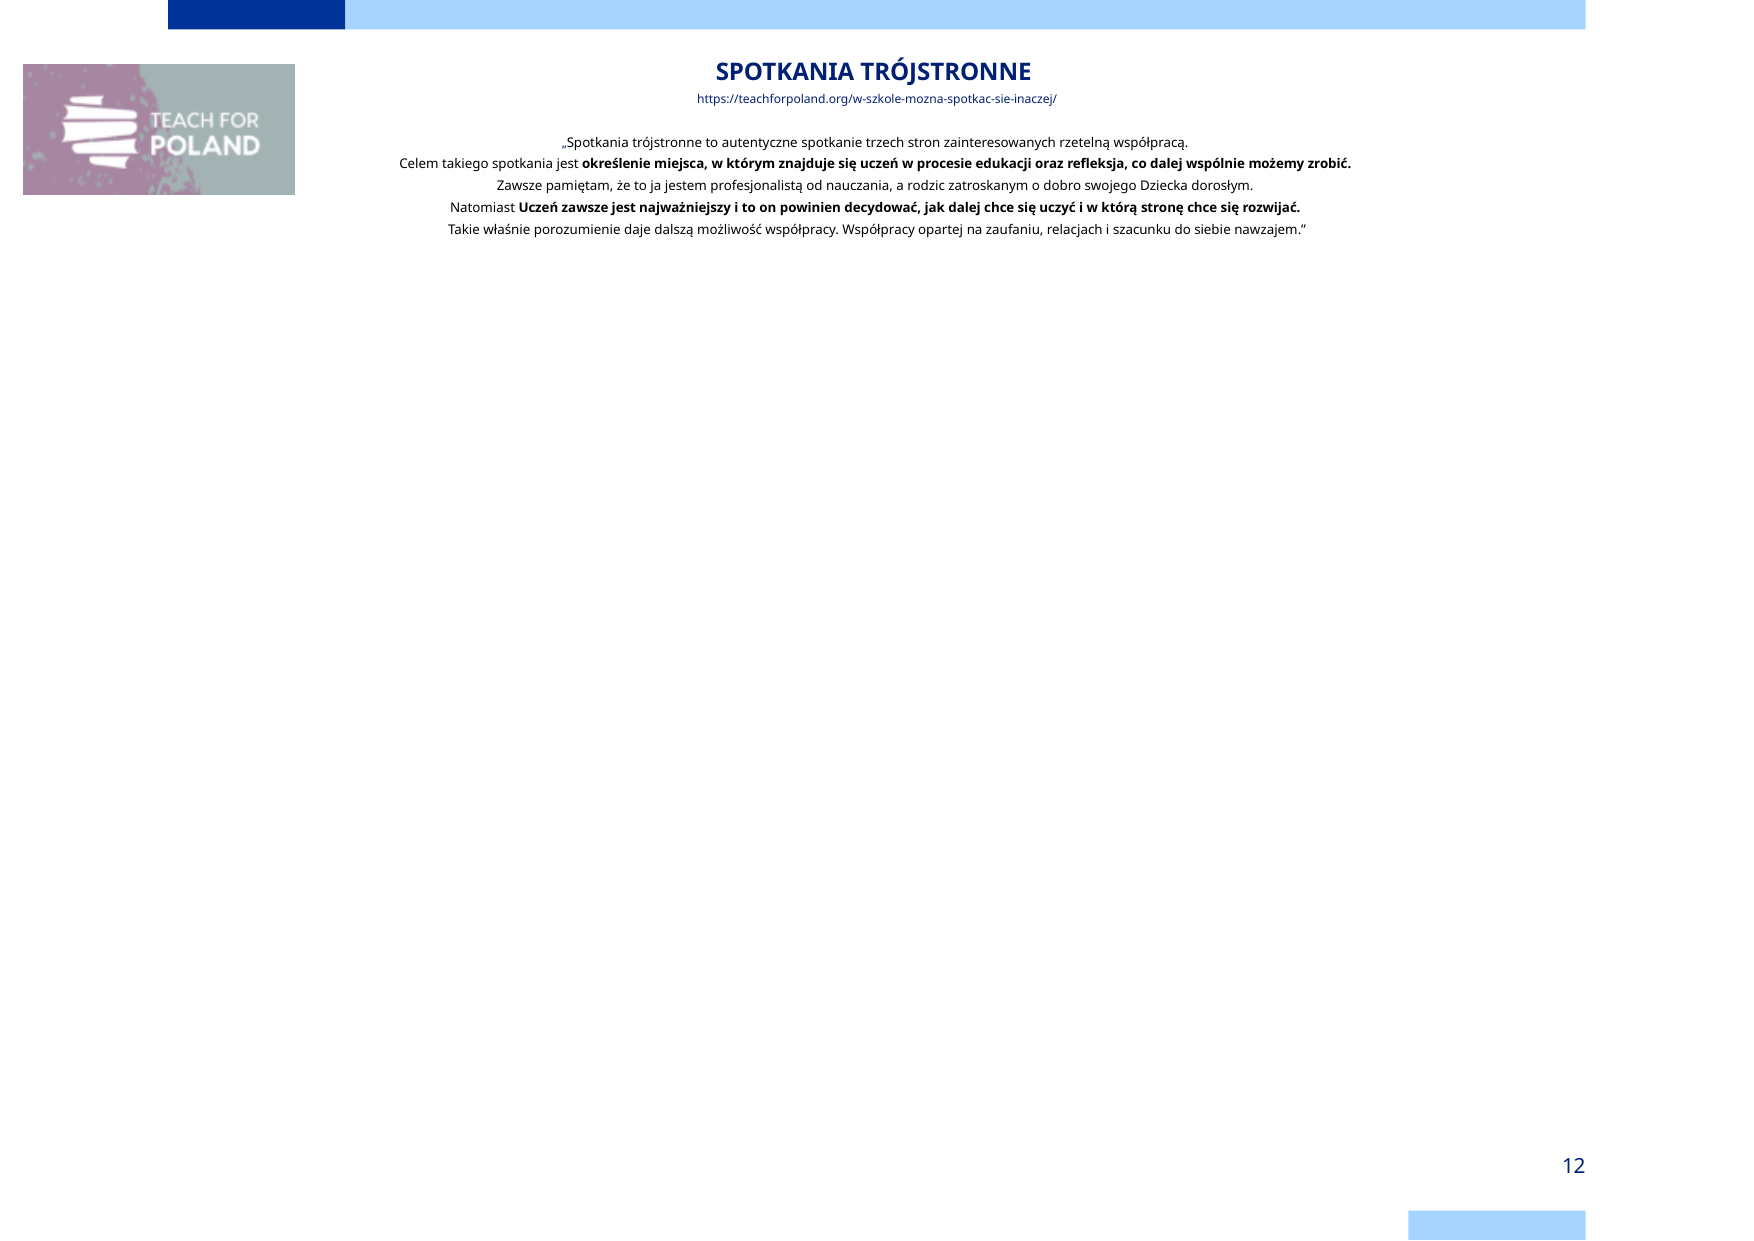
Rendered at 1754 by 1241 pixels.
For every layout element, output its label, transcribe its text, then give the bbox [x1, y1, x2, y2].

slide_number 12 [1408, 1151, 1586, 1182]
title SPOTKANIA TRÓJSTRONNE https://teachforpoland.org/w-szkole-mozna-spotkac-sie-inaczej/ „Spotkania trójstronne to autentyczne spotkanie trzech stron zainteresowanych rzetelną współpracą. Celem takiego spotkania jest określenie miejsca, w którym znajduje się uczeń w procesie edukacji oraz refleksja, co dalej wspólnie możemy zrobić. Zawsze pamiętam, że to ja jestem profesjonalistą od nauczania, a rodzic zatroskanym o dobro swojego Dziecka dorosłym. Natomiast Uczeń zawsze jest najważniejszy i to on powinien decydować, jak dalej chce się uczyć i w którą stronę chce się rozwijać. Takie właśnie porozumienie daje dalszą możliwość współpracy. Współpracy opartej na zaufaniu, relacjach i szacunku do siebie nawzajem.” [97, 41, 1657, 242]
picture [22, 64, 295, 195]
